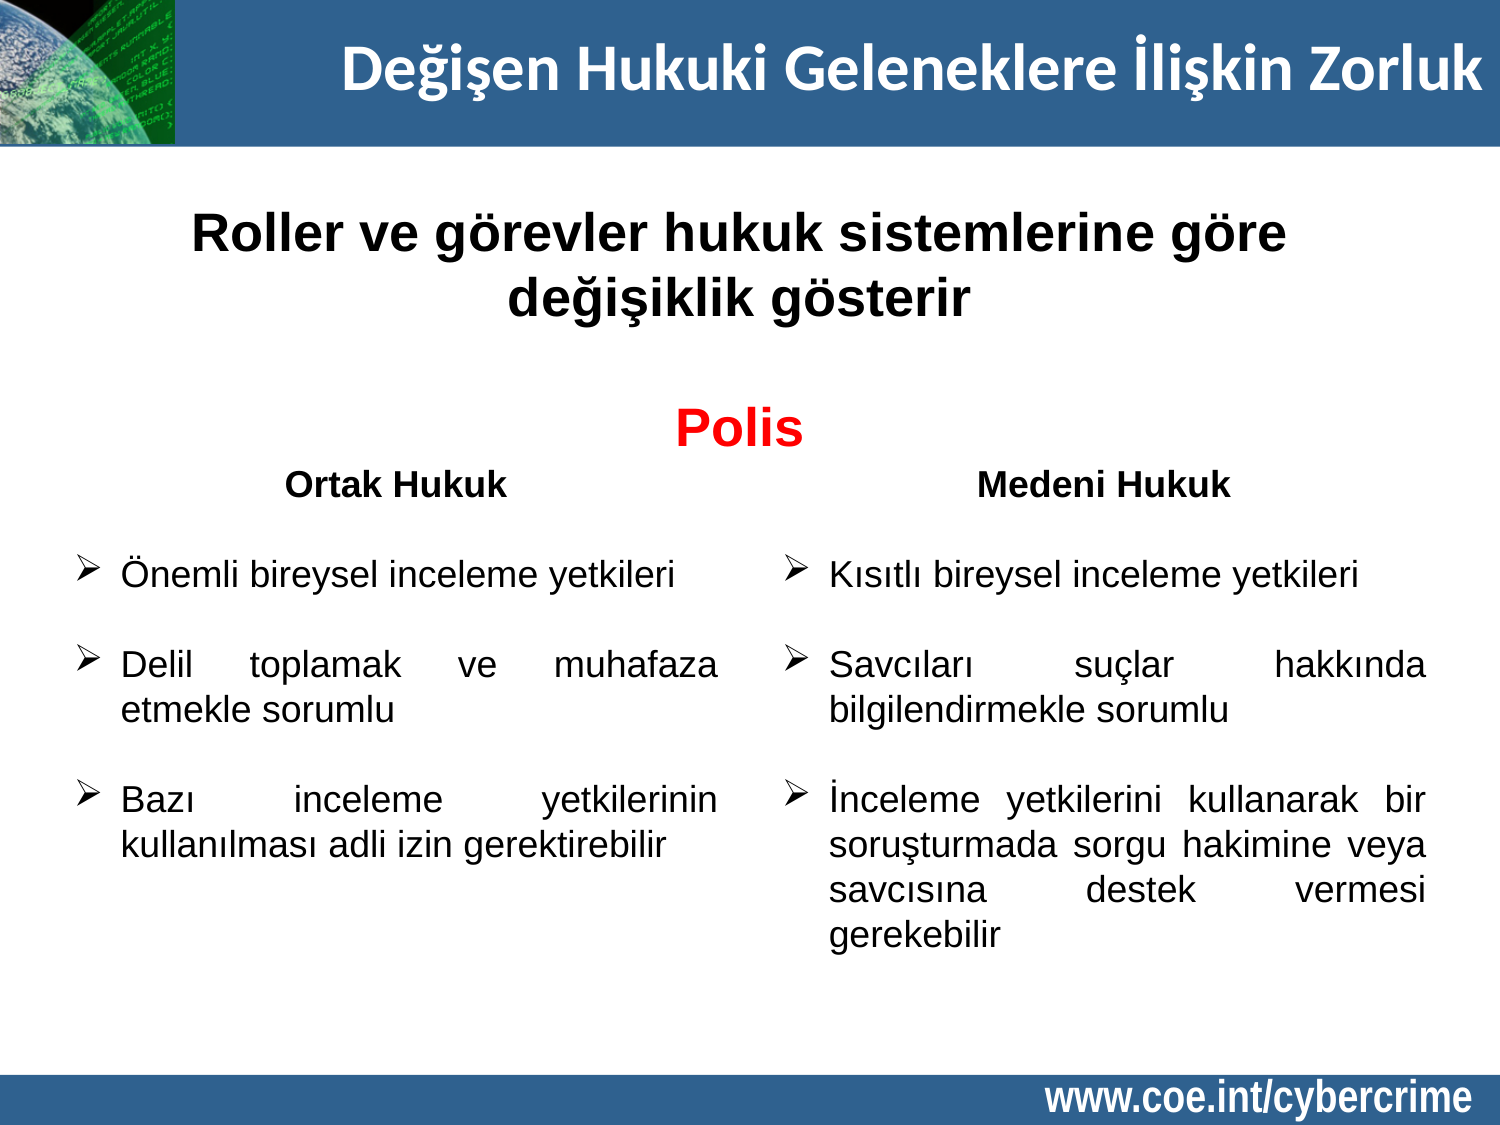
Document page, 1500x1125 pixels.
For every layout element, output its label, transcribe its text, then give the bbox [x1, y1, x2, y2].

text_box Roller ve görevler hukuk sistemlerine göre değişiklik gösterir Polis [100, 190, 1380, 465]
picture [0, 0, 175, 144]
text_box [0, 1073, 1030, 1125]
text_box Değişen Hukuki Geleneklere İlişkin Zorluk [177, 0, 1500, 149]
text_box www.coe.int/cybercrime [1030, 1059, 1500, 1125]
text_box Ortak Hukuk Önemli bireysel inceleme yetkileri Delil toplamak ve muhafaza etmekle sorumlu Bazı inceleme yetkilerinin kullanılması adli izin gerektirebilir [58, 452, 733, 873]
text_box Medeni Hukuk Kısıtlı bireysel inceleme yetkileri Savcıları suçlar hakkında bilgilendirmekle sorumlu İnceleme yetkilerini kullanarak bir soruşturmada sorgu hakimine veya savcısına destek vermesi gerekebilir [767, 452, 1441, 963]
